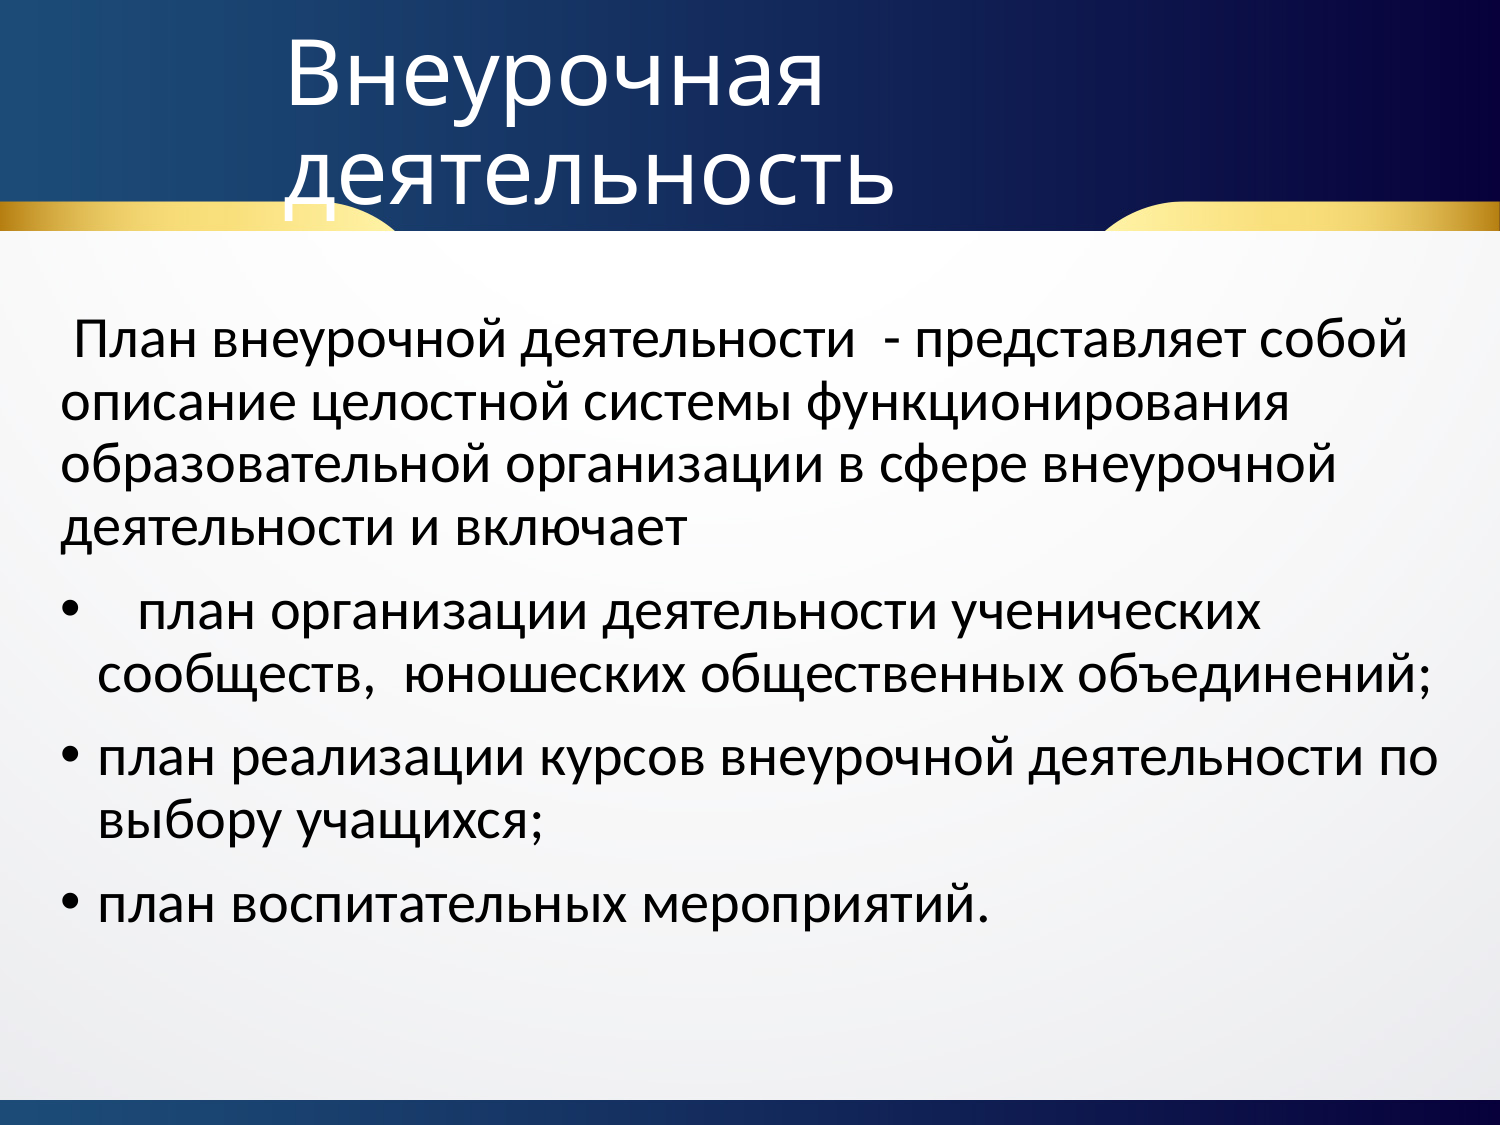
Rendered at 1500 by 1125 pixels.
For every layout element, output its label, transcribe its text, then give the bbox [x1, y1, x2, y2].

list План внеурочной деятельности - представляет собой описание целостной системы функционирования образовательной организации в сфере внеурочной деятельности и включает план организации деятельности ученических сообществ, юношеских общественных объединений; план реализации курсов внеурочной деятельности по выбору учащихся; план воспитательных мероприятий. [45, 299, 1471, 1014]
picture [0, 0, 1500, 1125]
title Внеурочная деятельность [268, 16, 1359, 235]
